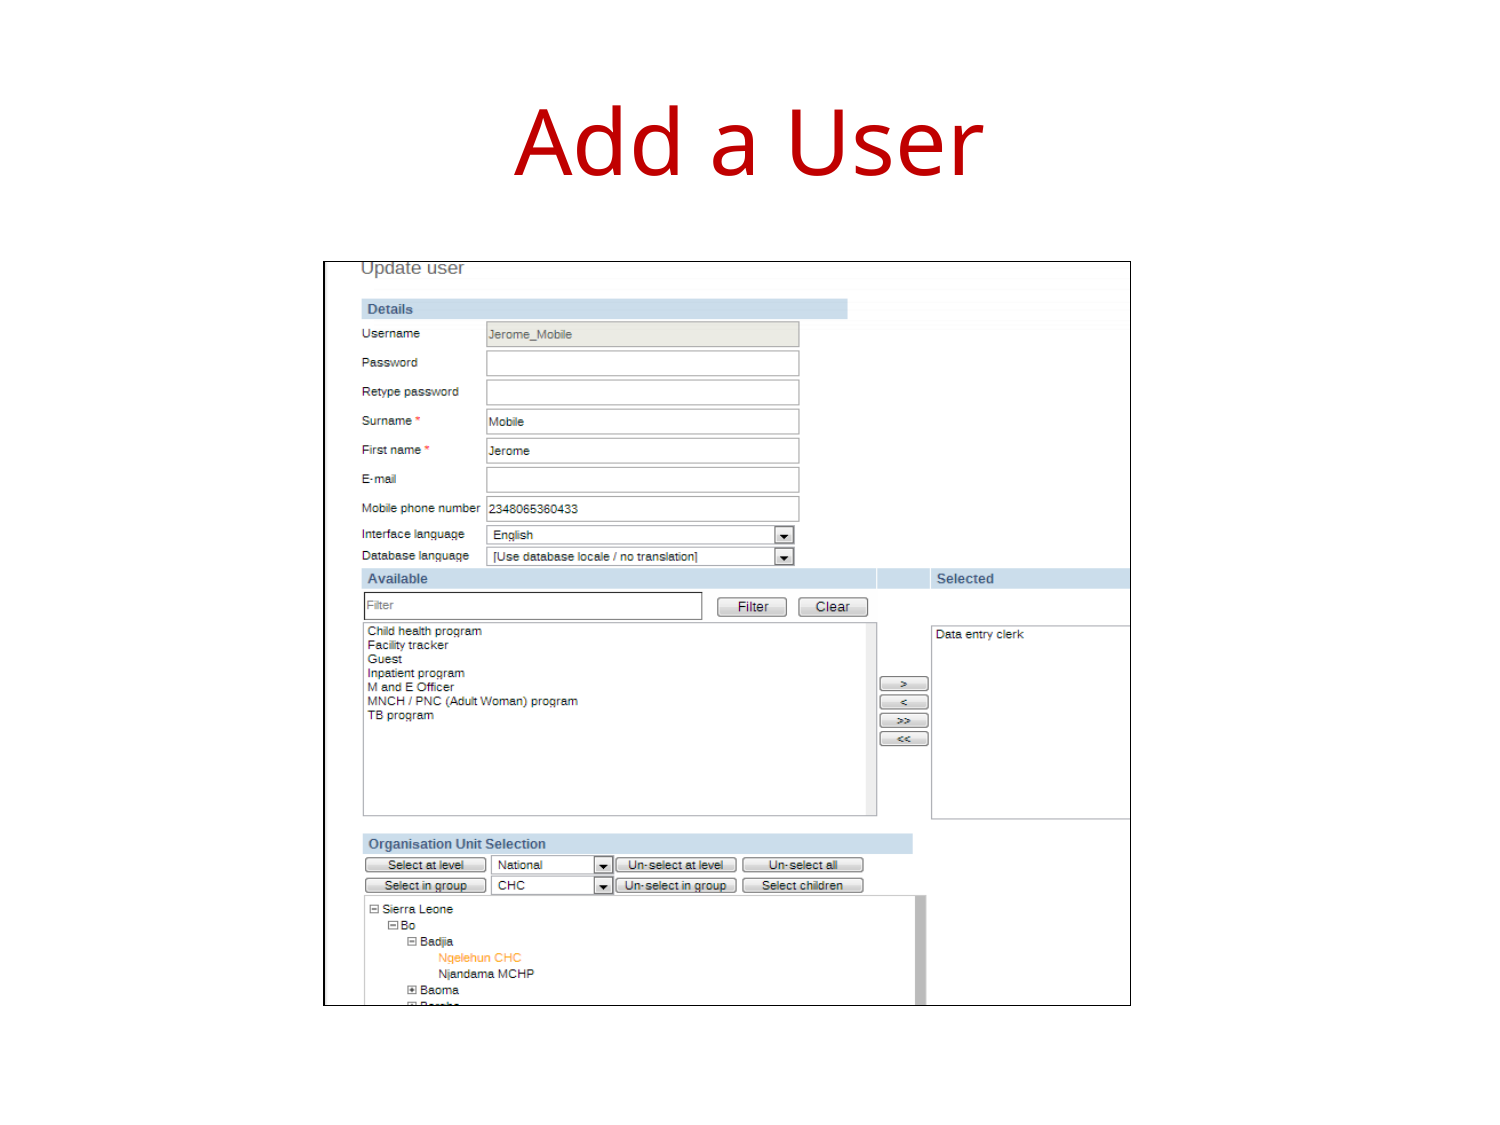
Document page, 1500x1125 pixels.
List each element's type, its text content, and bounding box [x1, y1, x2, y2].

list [324, 262, 1131, 1006]
title Add a User [75, 45, 1425, 233]
